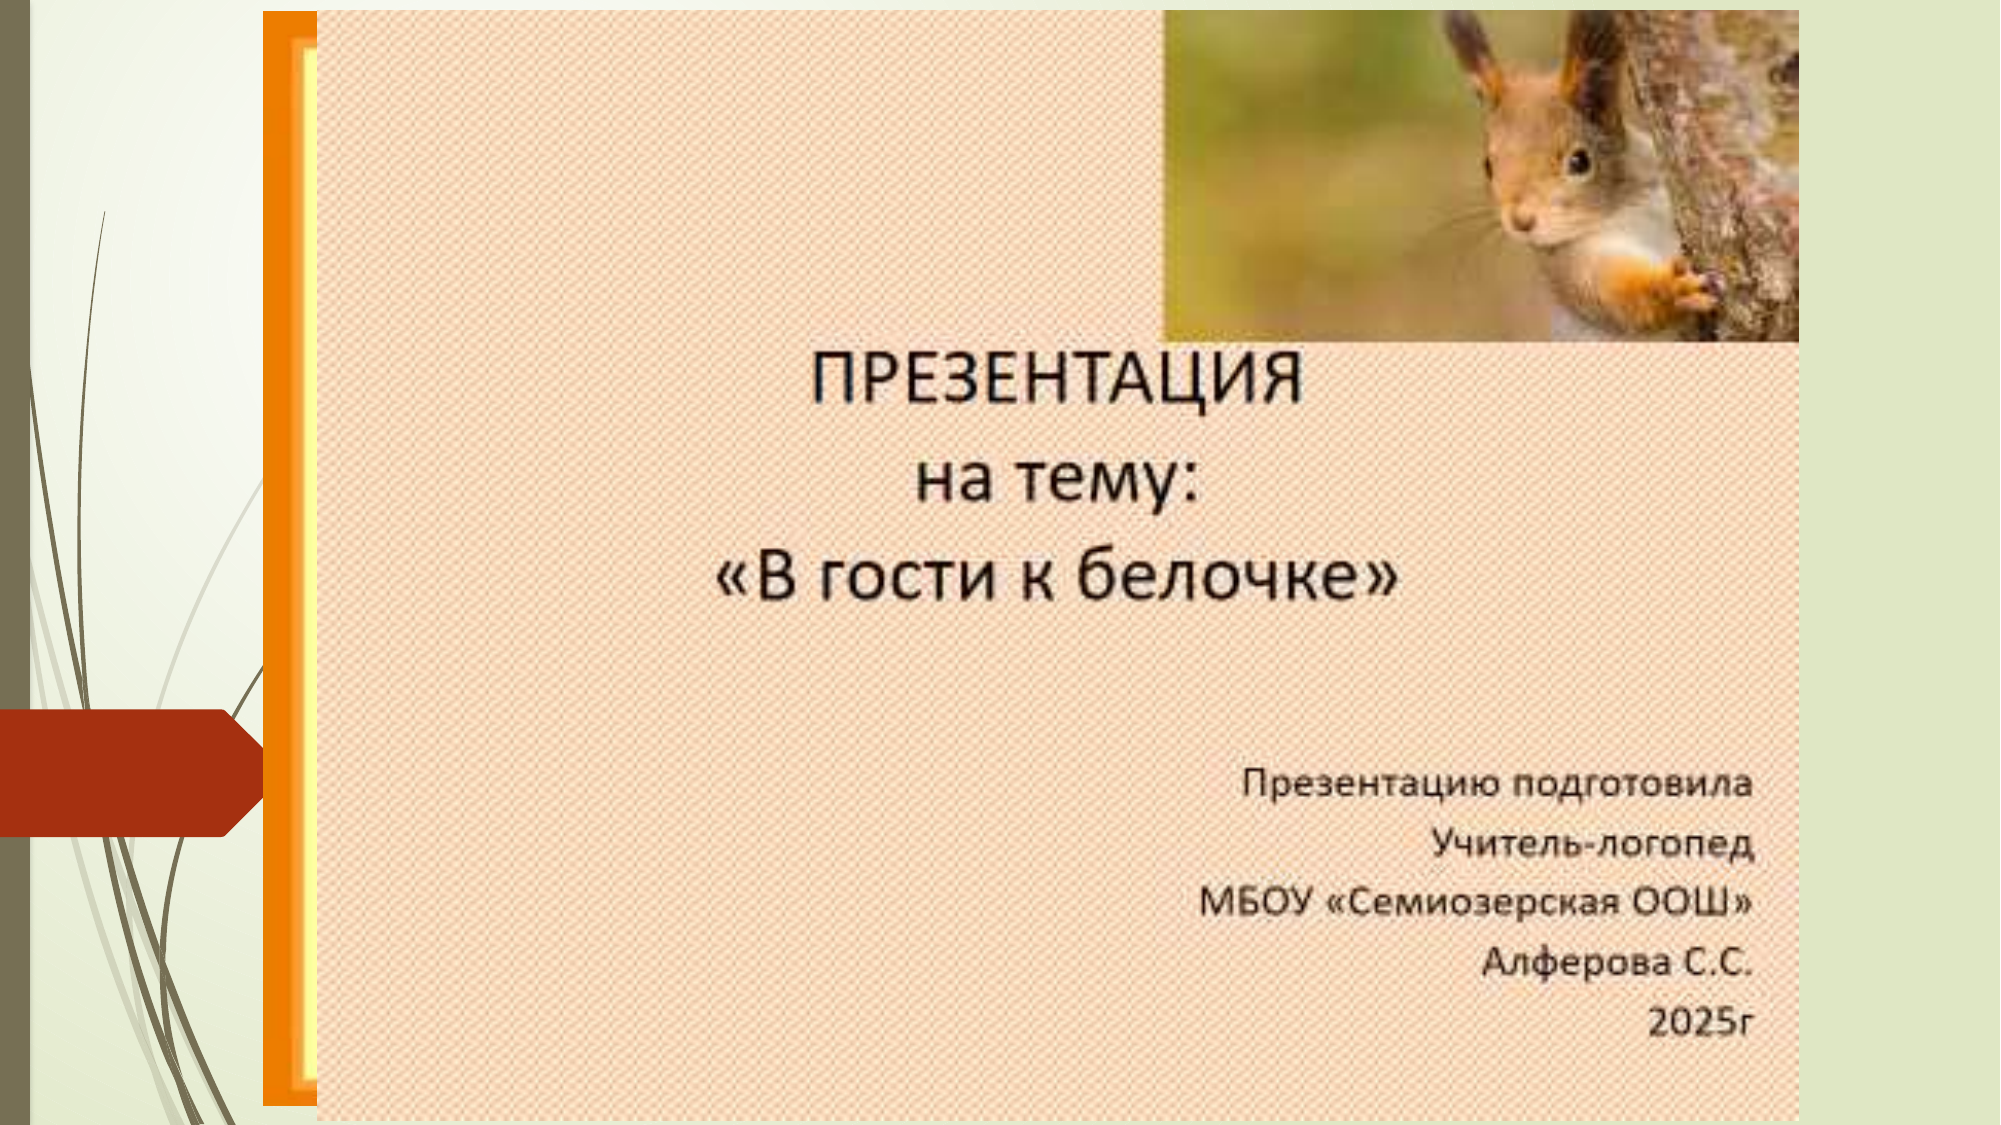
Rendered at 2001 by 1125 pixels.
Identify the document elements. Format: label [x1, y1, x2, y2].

picture [263, 10, 1799, 1121]
